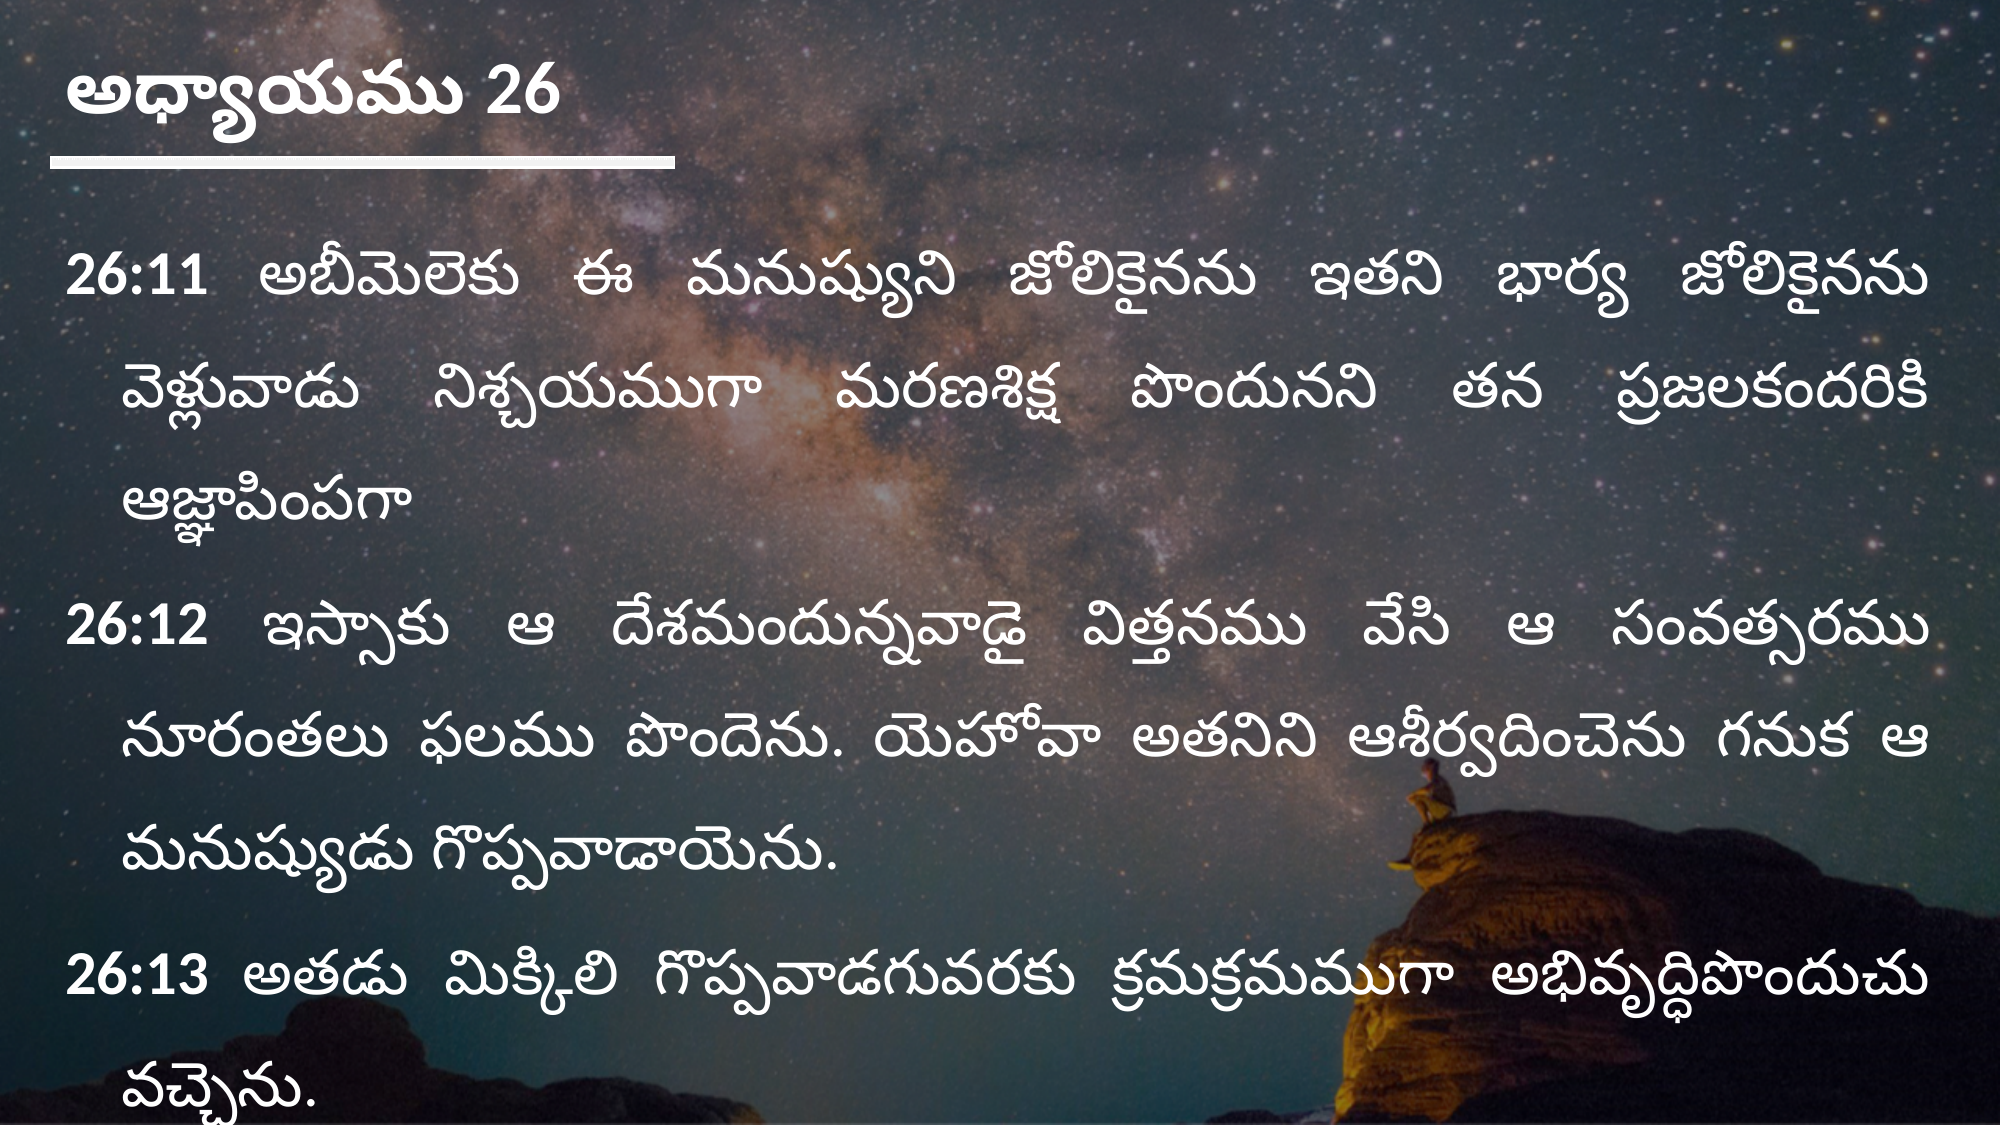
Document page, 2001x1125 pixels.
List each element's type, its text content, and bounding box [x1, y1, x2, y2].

list 26:11 అబీమెలెకు ఈ మనుష్యుని జోలికైనను ఇతని భార్య జోలికైనను వెళ్లువాడు నిశ్చయముగా మరణశిక్ష పొందునని తన ప్రజలకందరికి ఆజ్ఞాపింపగా 26:12 ఇస్సాకు ఆ దేశమందున్నవాడై విత్తనము వేసి ఆ సంవత్సరము నూరంతలు ఫలము పొందెను. యెహోవా అతనిని ఆశీర్వదించెను గనుక ఆ మనుష్యుడు గొప్పవాడాయెను. 26:13 అతడు మిక్కిలి గొప్పవాడగువరకు క్రమక్రమముగా అభివృద్ధిపొందుచు వచ్చెను. 26:14 అతనికి గొఱ్ఱల ఆస్తియు గొడ్ల ఆస్తియు దాసులు గొప్ప సమూహమును కలిగినందున ఫిలిష్తీయులు అతనియందు అసూయ పడిరి. [50, 187, 1946, 1063]
title అధ్యాయము 26 [50, 0, 1925, 167]
picture [0, 0, 2000, 1125]
